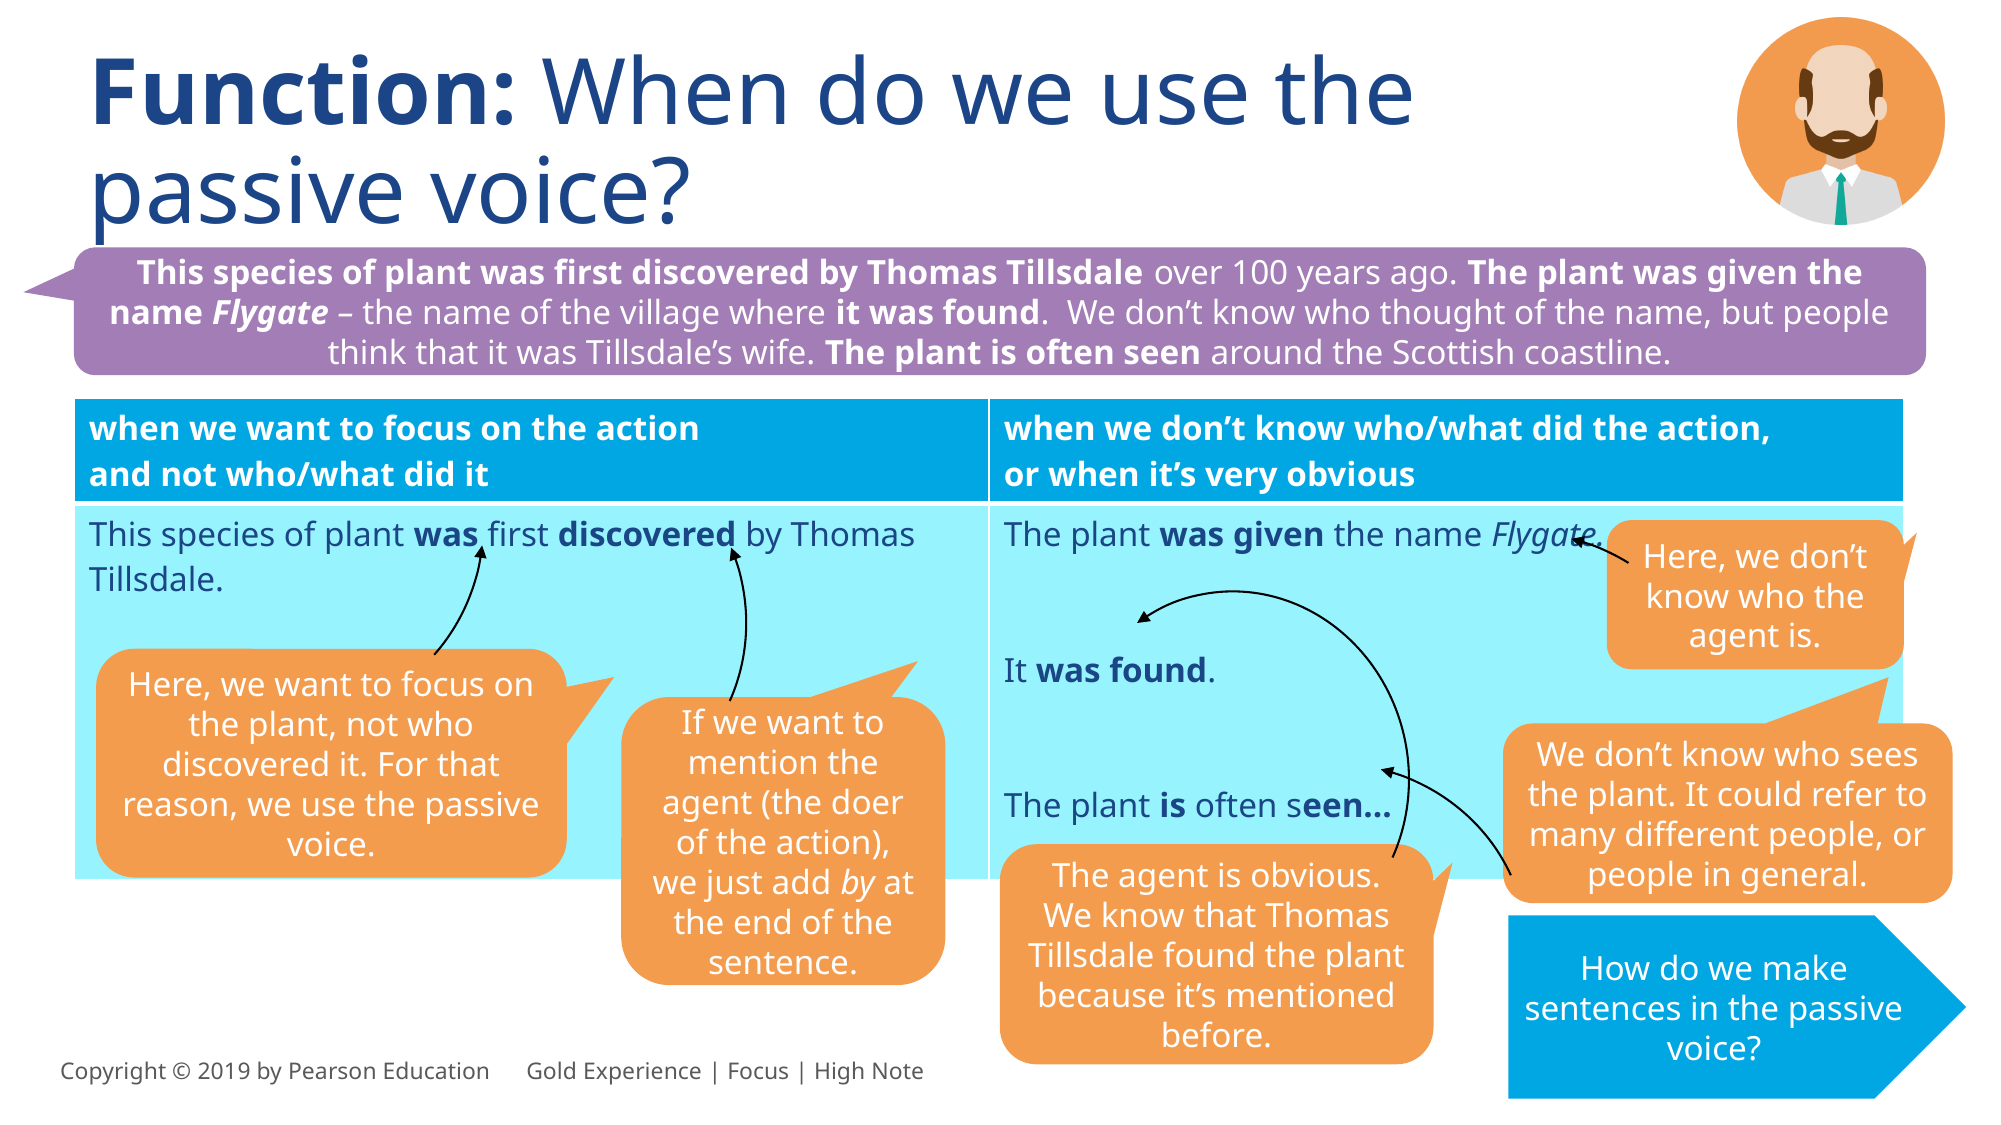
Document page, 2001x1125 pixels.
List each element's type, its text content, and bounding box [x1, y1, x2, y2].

footer Copyright © 2019 by Pearson Education Gold Experience | Focus | High Note [45, 1040, 1084, 1101]
text_box We don’t know who sees the plant. It could refer to many different people, or people in general. [1500, 675, 1955, 906]
text_box The agent is obvious. We know that Thomas Tillsdale found the plant because it’s mentioned before. [997, 842, 1445, 1067]
text_box If we want to mention the agent (the doer of the action), we just add by at the end of the sentence. [619, 659, 948, 988]
title Function: When do we use the passive voice? [73, 37, 1879, 253]
text_box [310, 532, 487, 656]
text_box Here, we want to focus on the plant, not who discovered it. For that reason, we use the passive voice. [93, 646, 617, 880]
text_box This species of plant was first discovered by Thomas Tillsdale over 100 years ago. The plant was given the name Flygate – the name of the village where it was found. We don’t know who thought of the name, but people think that it was Tillsdale’s wife. The plant is often seen around the Scottish coastline. [21, 245, 1929, 378]
picture [1736, 17, 1945, 225]
table_header when we don’t know who/what did the action, or when it’s very obvious [990, 399, 1903, 501]
table_header when we want to focus on the action and not who/what did it [75, 399, 988, 501]
text_box How do we make sentences in the passive voice? [1506, 913, 1969, 1101]
table_cell The plant was given the name Flygate. It was found. The plant is often seen… [990, 506, 1903, 879]
text_box [1345, 766, 1512, 938]
text_box [574, 547, 747, 702]
table_cell This species of plant was first discovered by Thomas Tillsdale. [75, 506, 988, 879]
text_box Here, we don’t know who the agent is. [1604, 518, 1919, 672]
text_box [1535, 536, 1629, 708]
text_box [1137, 590, 1410, 843]
